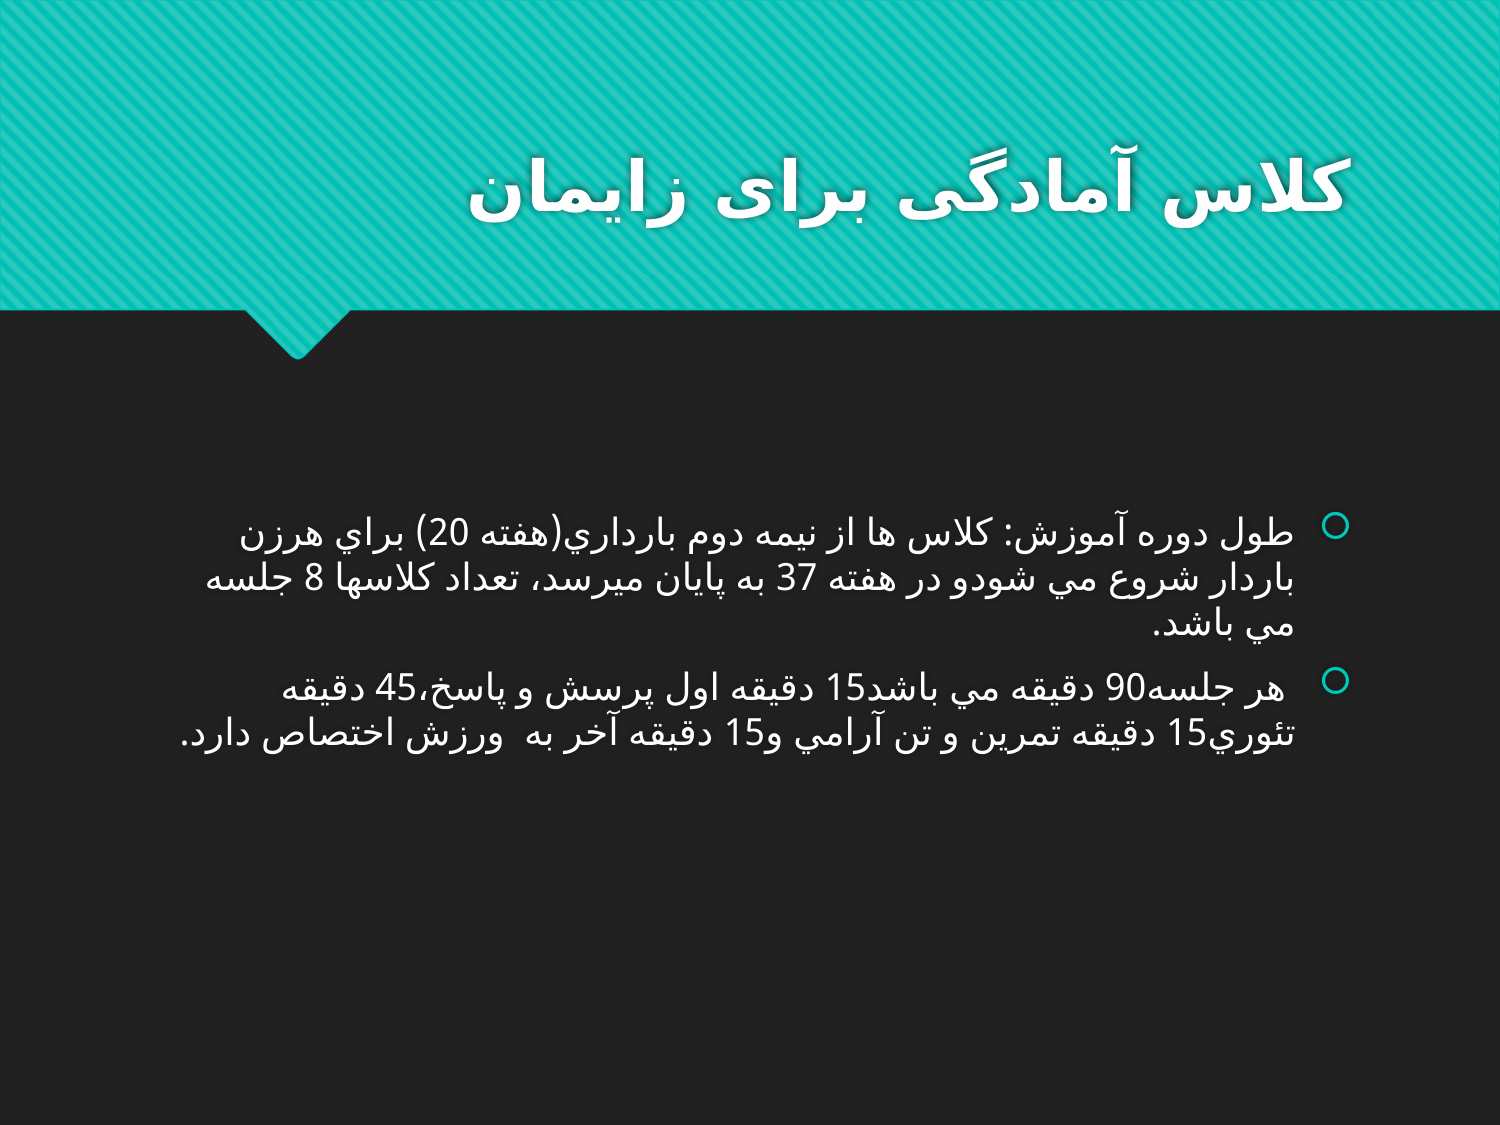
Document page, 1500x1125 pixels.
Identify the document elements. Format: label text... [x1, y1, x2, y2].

list طول دوره آموزش: كلاس ها از نيمه دوم بارداري(هفته 20) براي هرزن باردار شروع مي شودو در هفته 37 به پايان ميرسد، تعداد كلاسها 8 جلسه مي باشد. هر جلسه90 دقيقه مي باشد15 دقيقه اول پرسش و پاسخ،45 دقيقه تئوري15 دقيقه تمرين و تن آرامي و15 دقيقه آخر به ورزش اختصاص دارد. [132, 364, 1368, 962]
title کلاس آمادگی برای زایمان [132, 73, 1368, 233]
